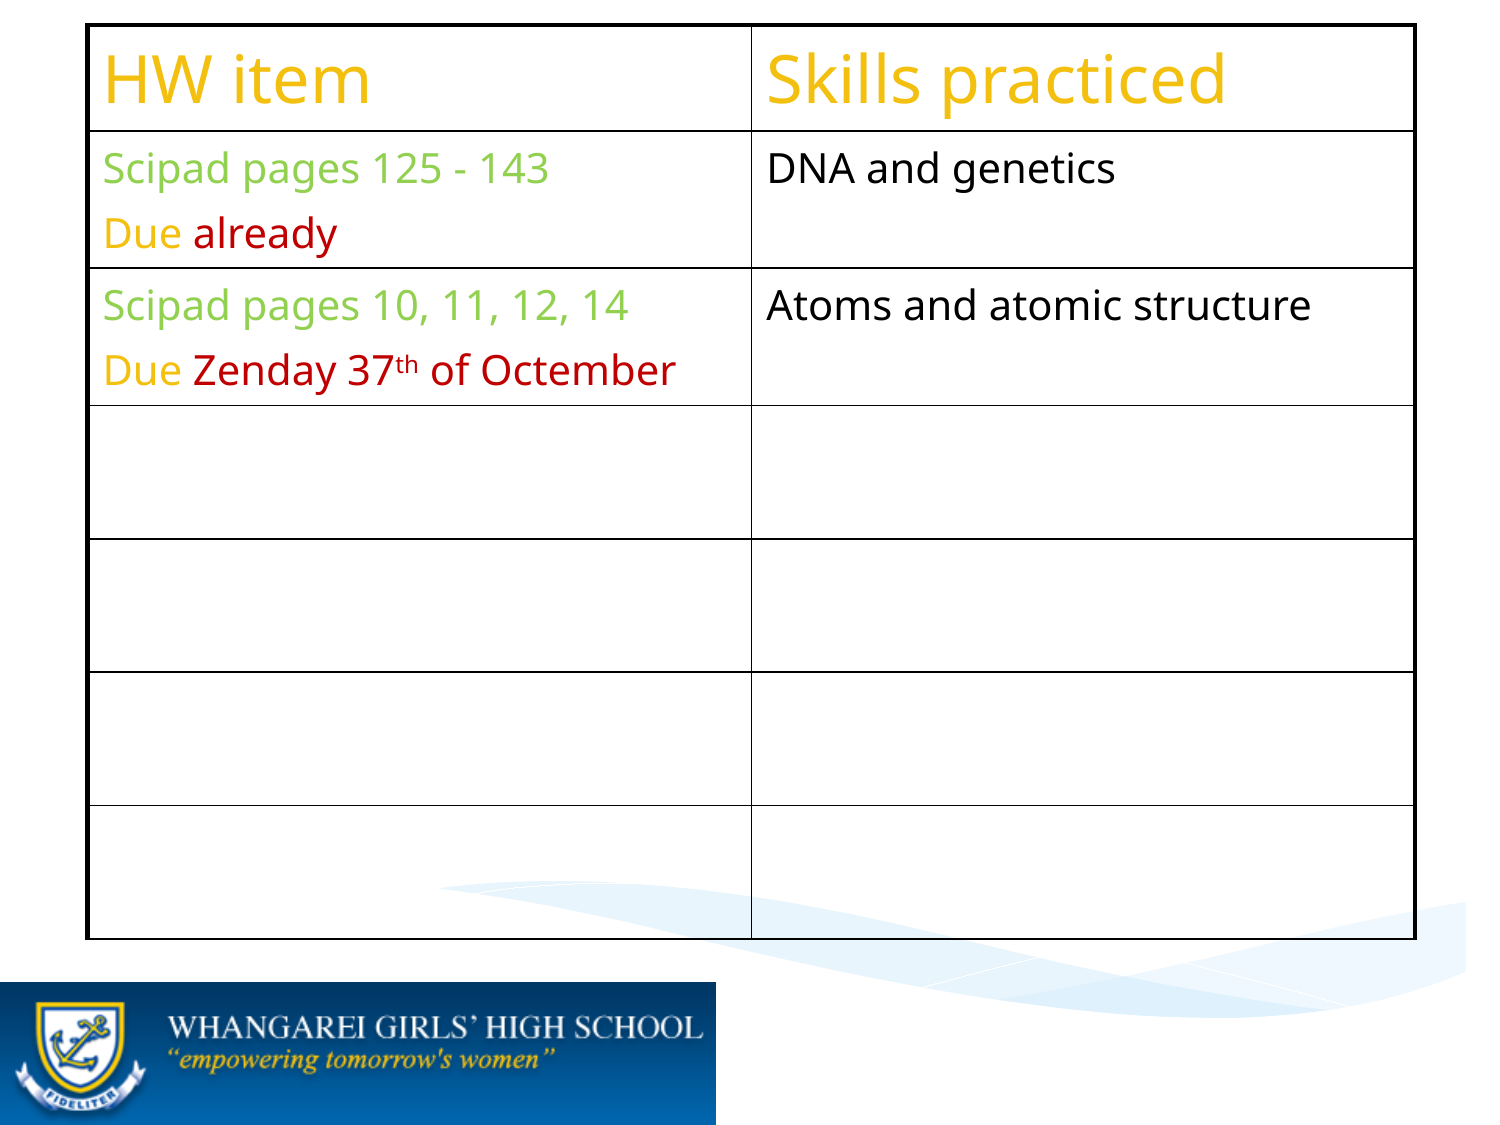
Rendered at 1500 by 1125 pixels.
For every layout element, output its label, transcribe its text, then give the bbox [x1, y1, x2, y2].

table_header HW item [90, 27, 751, 130]
table_cell [90, 406, 751, 538]
table_cell [90, 673, 751, 805]
table_cell Atoms and atomic structure [752, 269, 1413, 405]
table_cell [90, 540, 751, 671]
table_cell Scipad pages 10, 11, 12, 14 Due Zenday 37th of Octember [90, 269, 751, 405]
table_cell [752, 540, 1413, 671]
table_cell DNA and genetics [752, 132, 1413, 267]
table_cell [752, 806, 1413, 938]
table_cell [752, 673, 1413, 805]
table_cell [752, 406, 1413, 538]
picture [0, 982, 716, 1125]
table_cell [90, 806, 751, 938]
table_cell Scipad pages 125 - 143 Due already [90, 132, 751, 267]
table_header Skills practiced [752, 27, 1413, 130]
